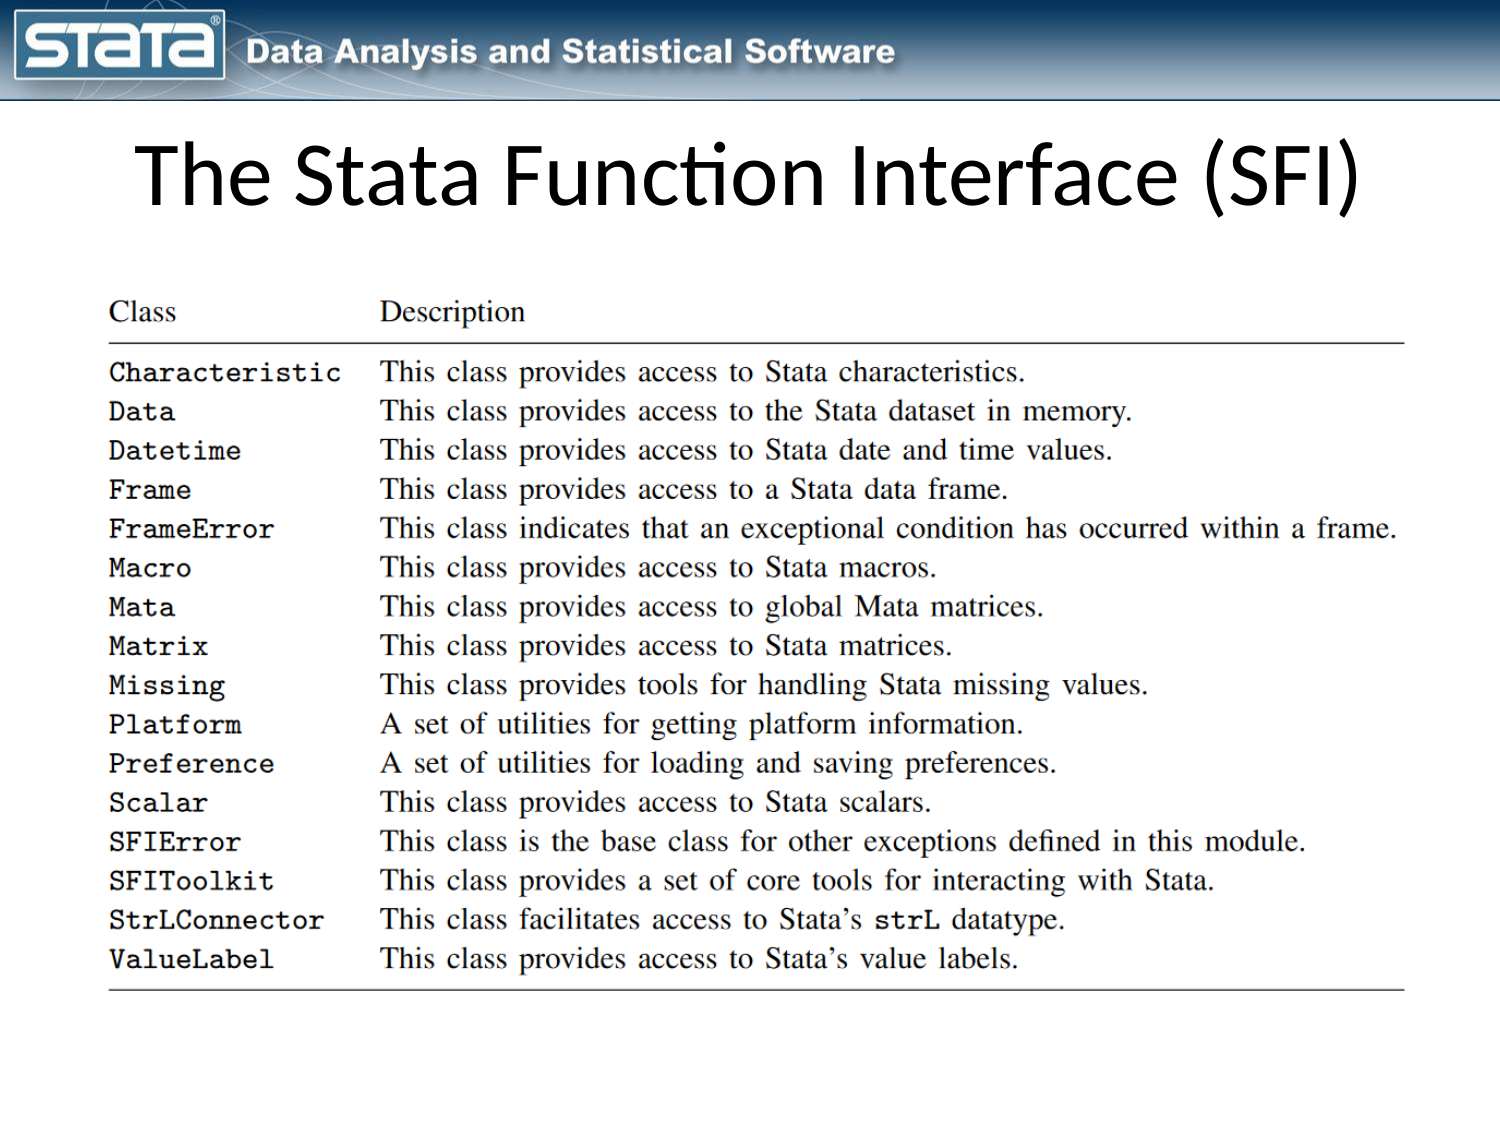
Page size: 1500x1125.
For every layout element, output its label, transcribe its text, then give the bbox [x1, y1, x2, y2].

picture [0, 0, 1500, 99]
title The Stata Function Interface (SFI) [0, 99, 1500, 238]
picture [78, 262, 1422, 1013]
